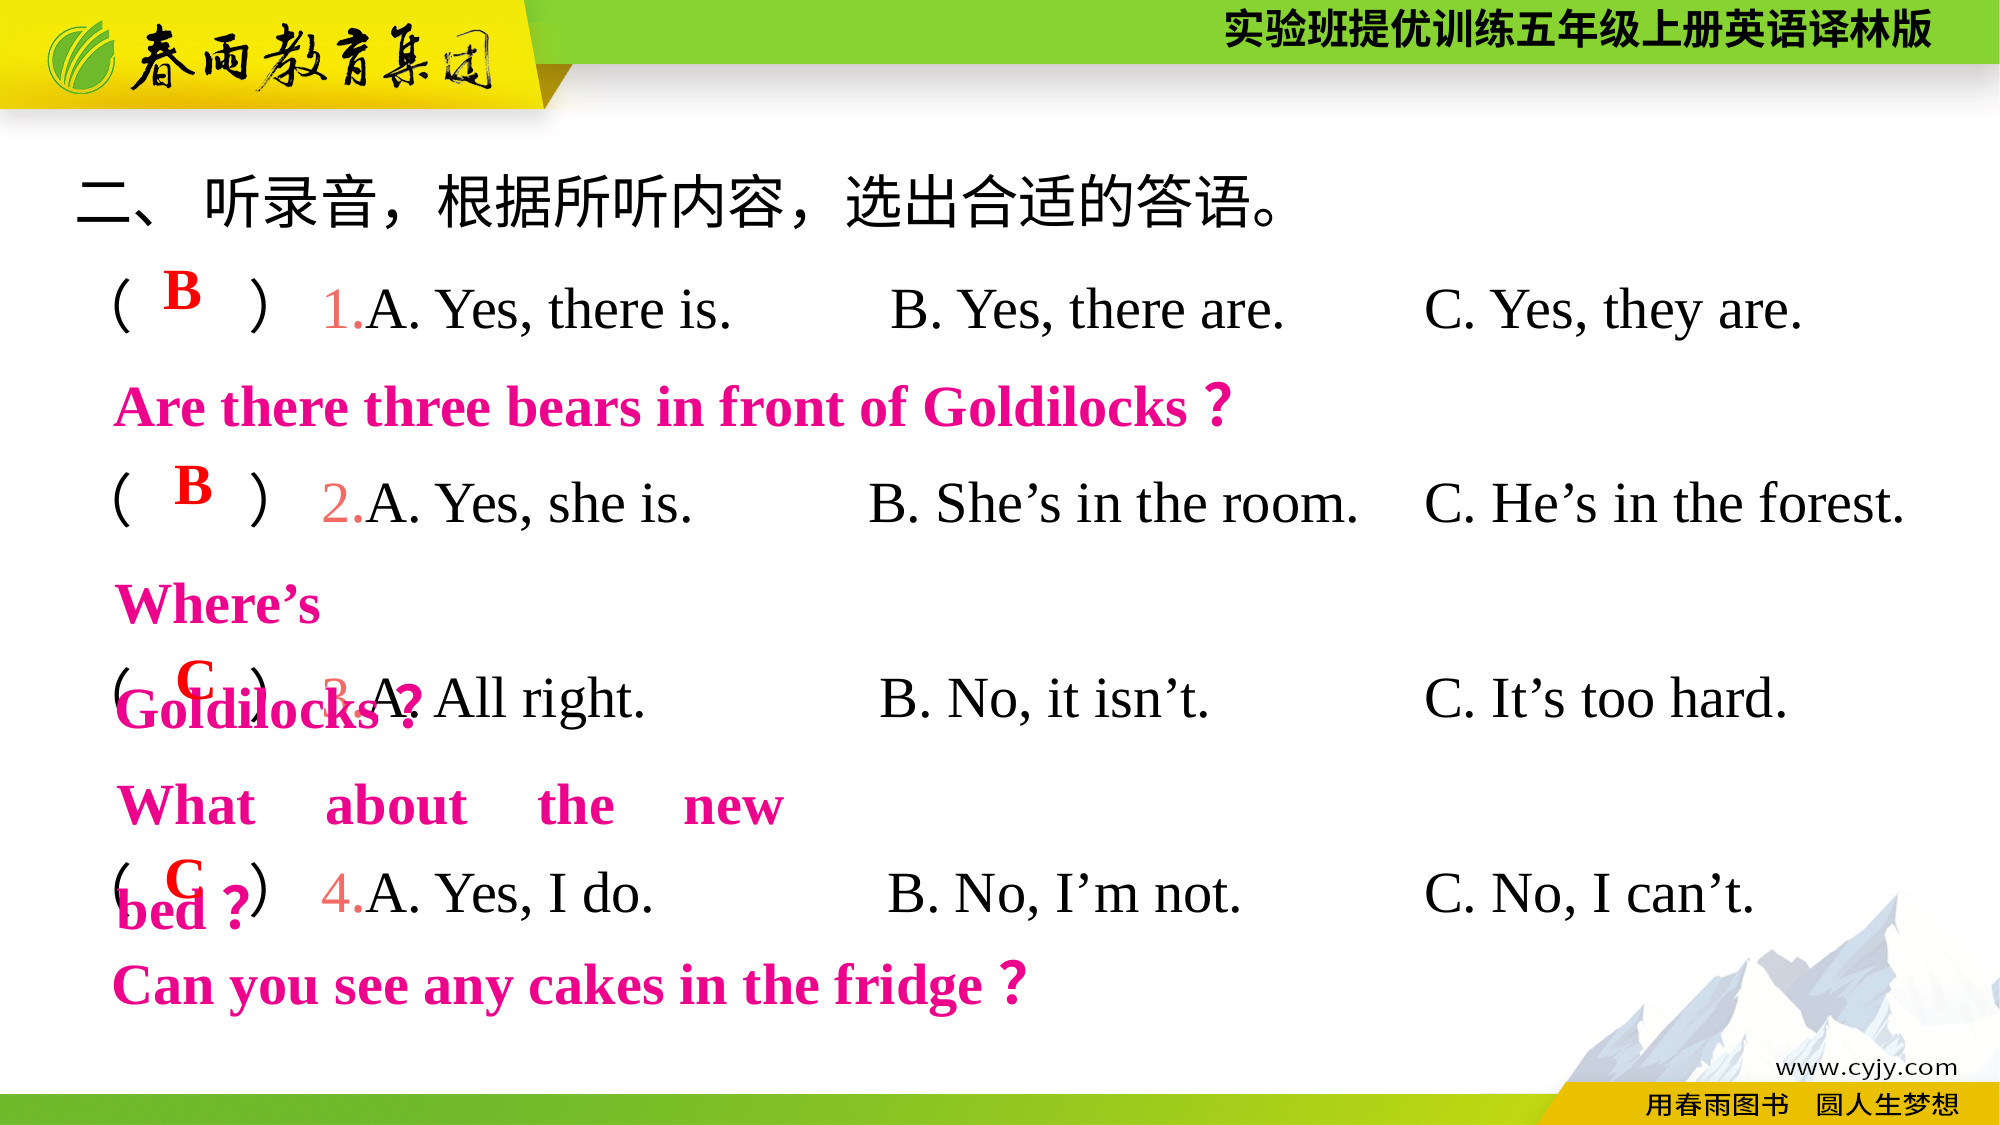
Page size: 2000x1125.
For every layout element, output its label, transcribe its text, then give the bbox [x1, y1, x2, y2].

picture [0, 0, 2000, 1125]
text_box Can you see any cakes in the fridge？ [96, 903, 1096, 1024]
text_box Where’s Goldilocks？ [99, 522, 676, 643]
text_box What about the new bed？ [102, 723, 800, 844]
list 二、 听录音，根据所听内容，选出合适的答语。 （ ）1.A. Yes, there is. B. Yes, there are. C. Yes, they are. （ ）2.A. Yes, she is. B. She’s in the room. C. He’s in the forest. （ ）3.A. All right. B. No, it isn’t. C. It’s too hard. （ ）4.A. Yes, I do. B. No, I’m not. C. No, I can’t. [59, 122, 1944, 941]
text_box C [160, 633, 233, 719]
text_box B [160, 438, 229, 524]
text_box Are there three bears in front of Goldilocks？ [99, 325, 1435, 446]
text_box B [148, 243, 217, 329]
text_box C [149, 832, 222, 918]
